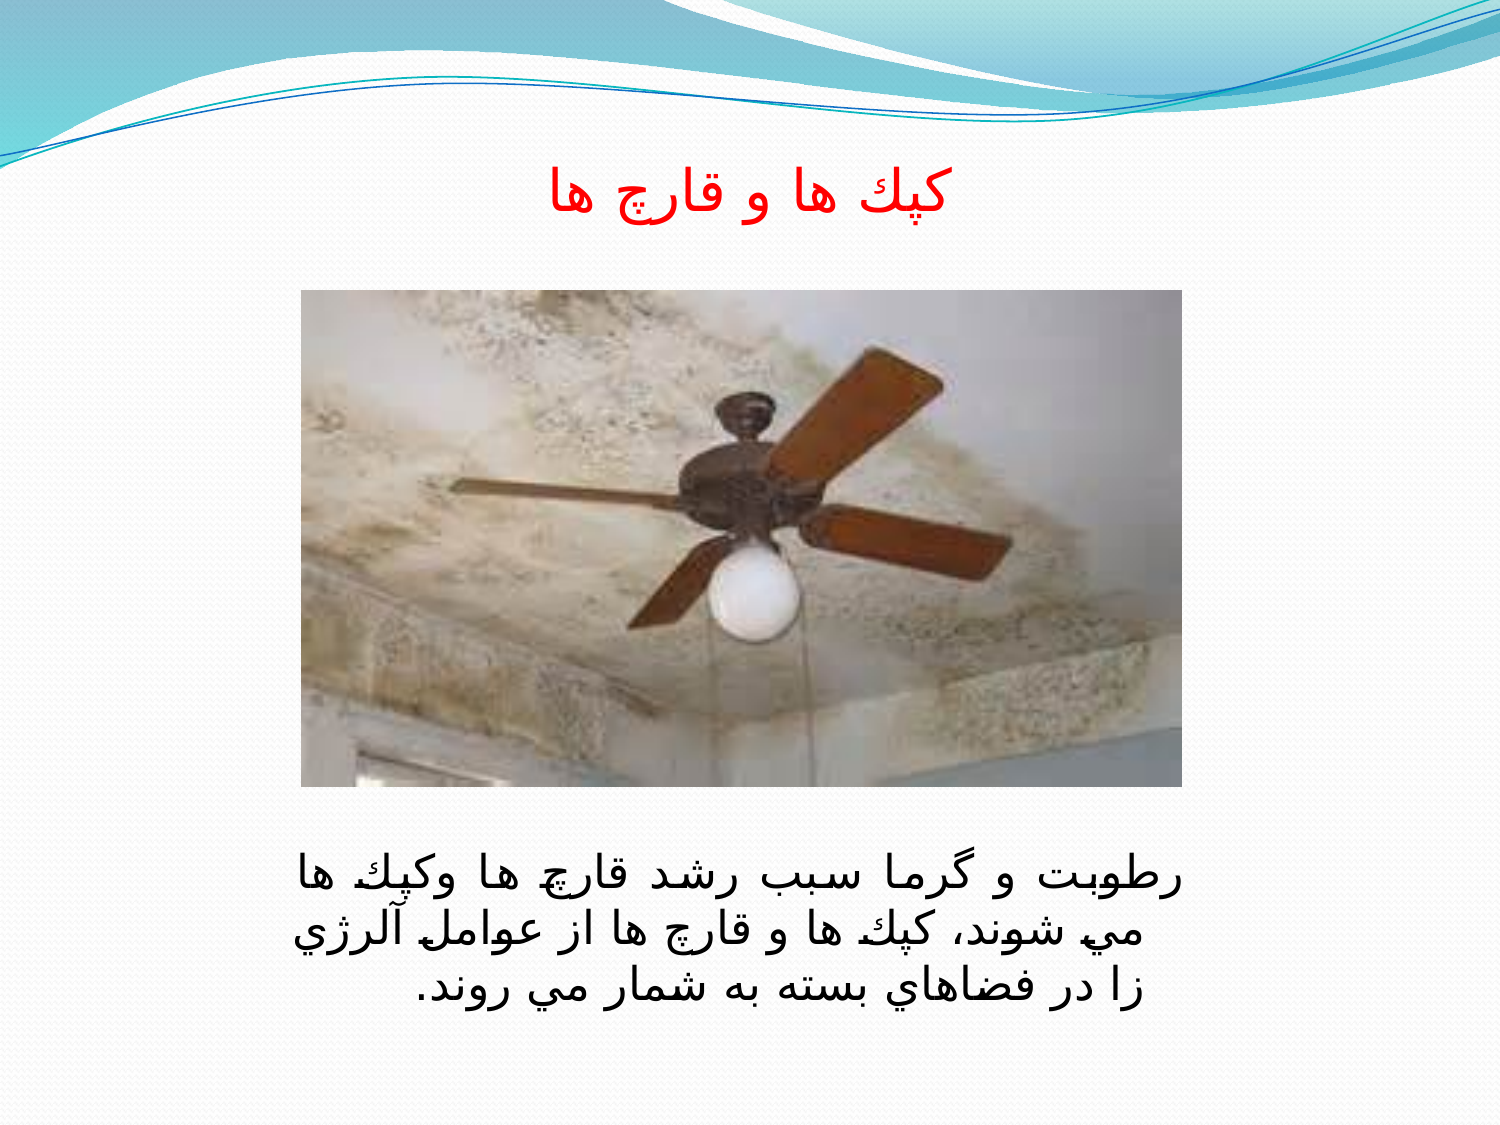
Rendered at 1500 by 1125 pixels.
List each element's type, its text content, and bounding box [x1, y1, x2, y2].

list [300, 290, 1183, 788]
list رطوبت و گرما سبب رشد قارچ ها وكپك ها مي شوند، كپك ها و قارچ ها از عوامل آلرژي زا در فضاهاي بسته به شمار مي روند. [277, 834, 1199, 1043]
title كپك ها و قارچ ها [75, 125, 1425, 244]
